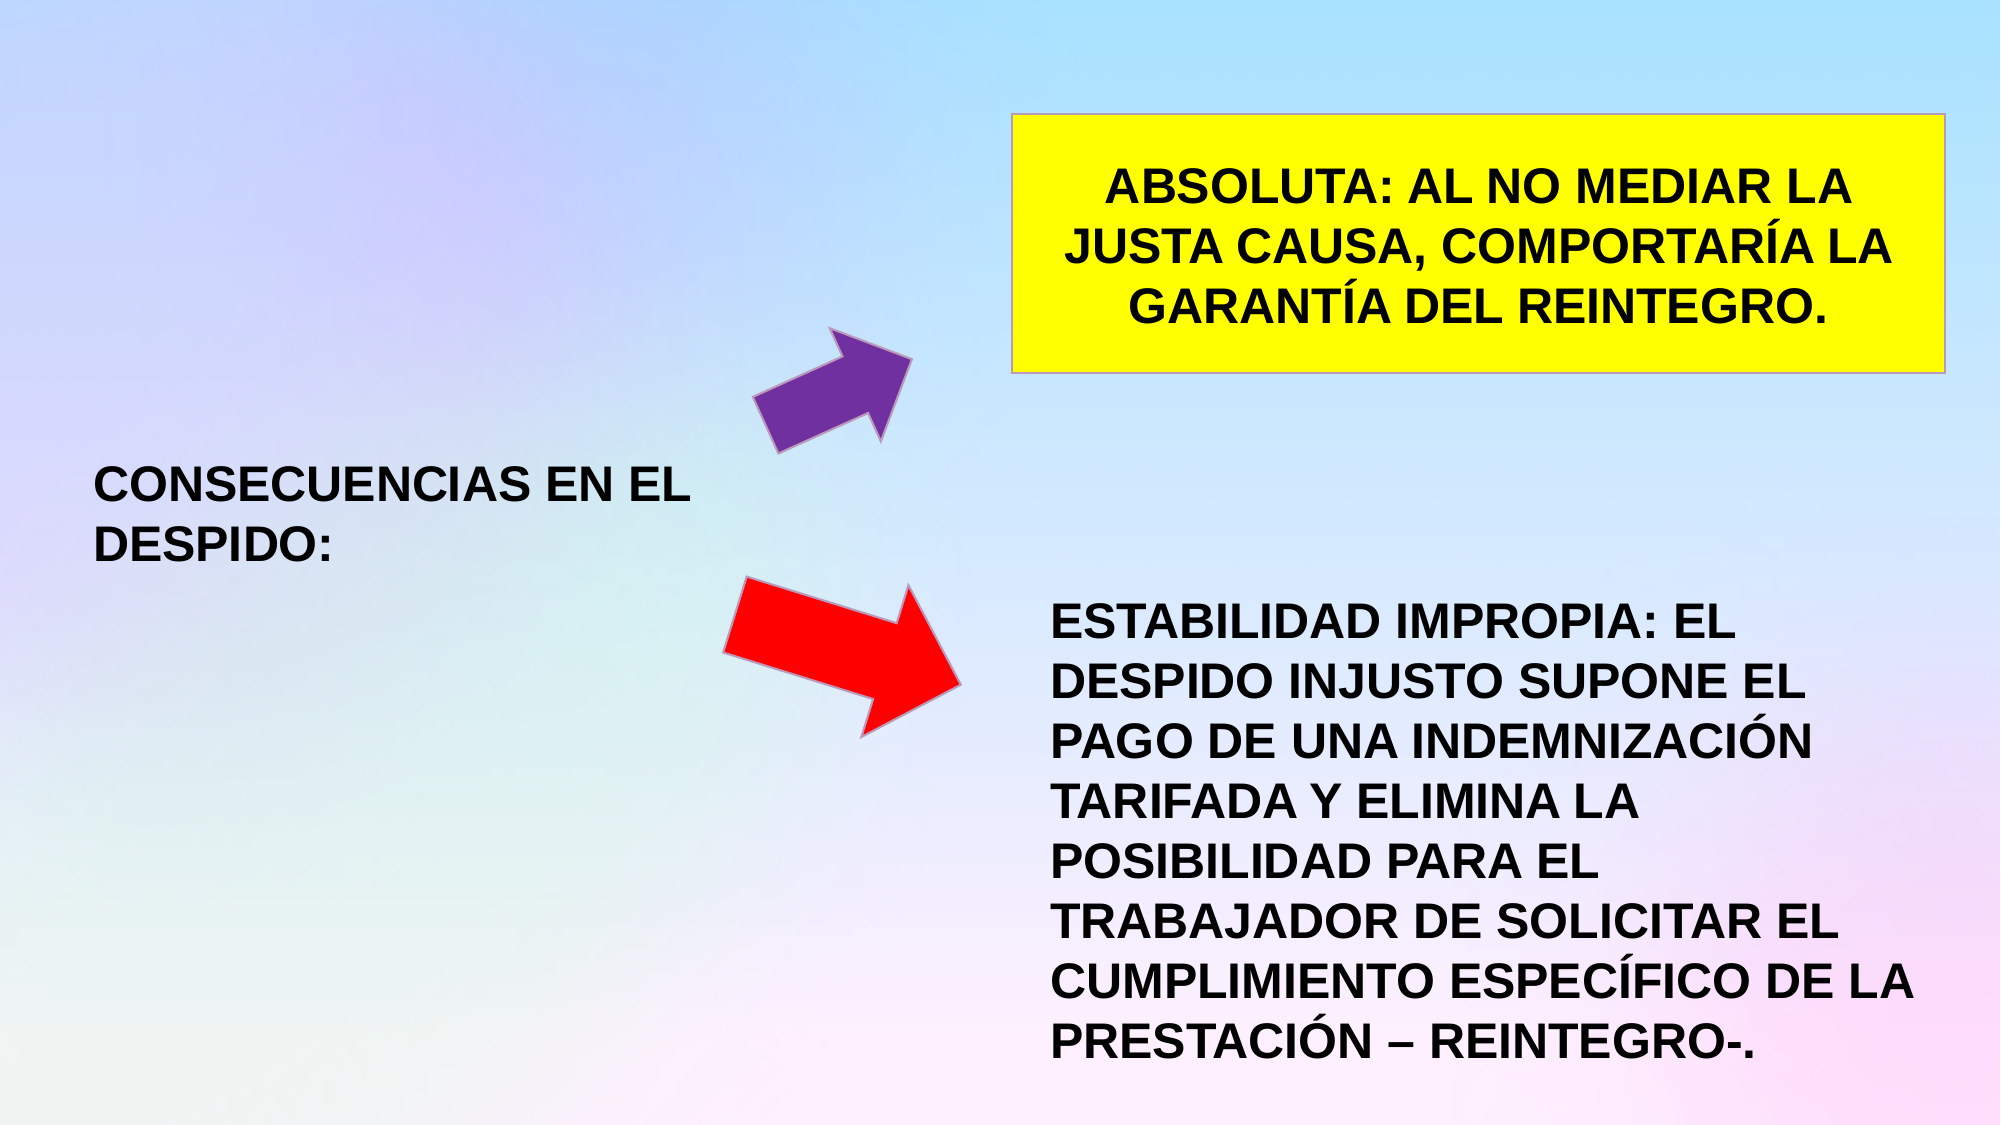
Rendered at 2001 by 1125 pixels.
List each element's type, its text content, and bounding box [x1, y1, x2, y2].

text_box [751, 326, 914, 455]
text_box ESTABILIDAD IMPROPIA: EL DESPIDO INJUSTO SUPONE EL PAGO DE UNA INDEMNIZACIÓN TARIFADA Y ELIMINA LA POSIBILIDAD PARA EL TRABAJADOR DE SOLICITAR EL CUMPLIMIENTO ESPECÍFICO DE LA PRESTACIÓN – REINTEGRO-. [1035, 580, 1969, 1076]
picture [0, 0, 2000, 1125]
text_box ABSOLUTA: AL NO MEDIAR LA JUSTA CAUSA, COMPORTARÍA LA GARANTÍA DEL REINTEGRO. [1011, 113, 1946, 374]
text_box [721, 575, 963, 740]
text_box CONSECUENCIAS EN EL DESPIDO: [78, 444, 811, 580]
